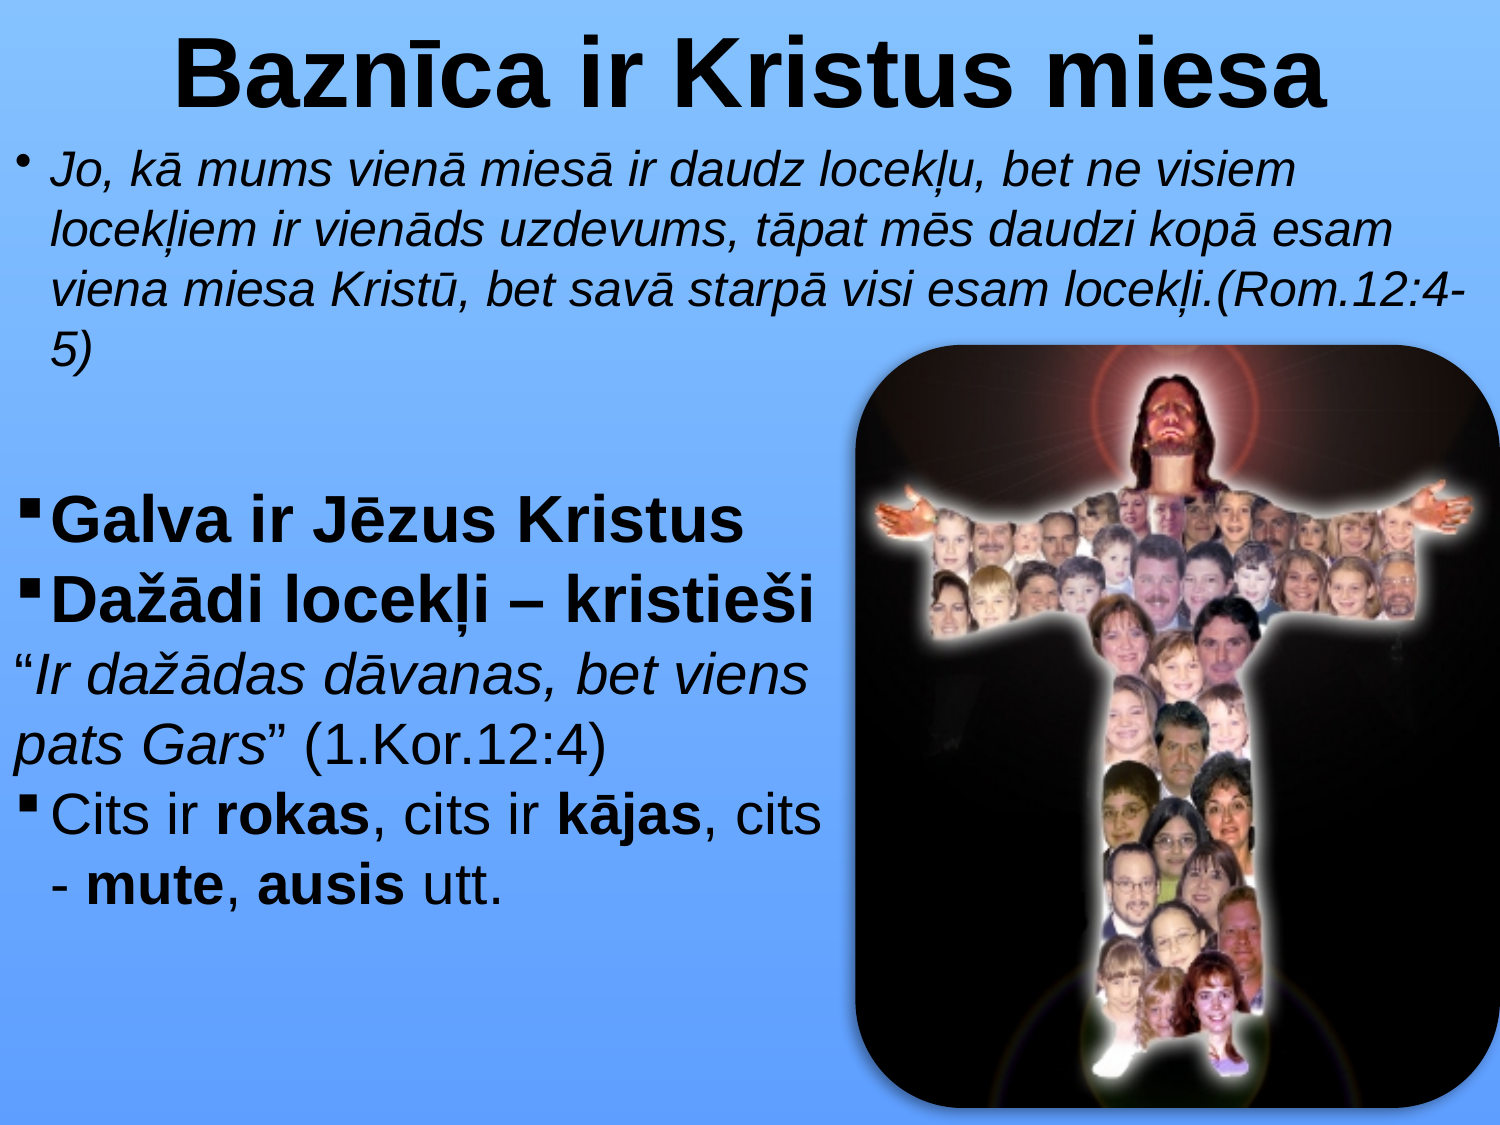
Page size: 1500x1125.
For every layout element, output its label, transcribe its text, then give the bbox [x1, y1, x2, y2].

text_box Galva ir Jēzus Kristus Dažādi locekļi – kristieši “Ir dažādas dāvanas, bet viens pats Gars” (1.Kor.12:4) Cits ir rokas, cits ir kājas, cits - mute, ausis utt. [0, 468, 841, 994]
text_box Baznīca ir Kristus miesa [0, 0, 1500, 128]
picture [855, 344, 1500, 1109]
text_box Jo, kā mums vienā miesā ir daudz locekļu, bet ne visiem locekļiem ir vienāds uzdevums, tāpat mēs daudzi kopā esam viena miesa Kristū, bet savā starpā visi esam locekļi.(Rom.12:4-5) [0, 128, 1500, 384]
